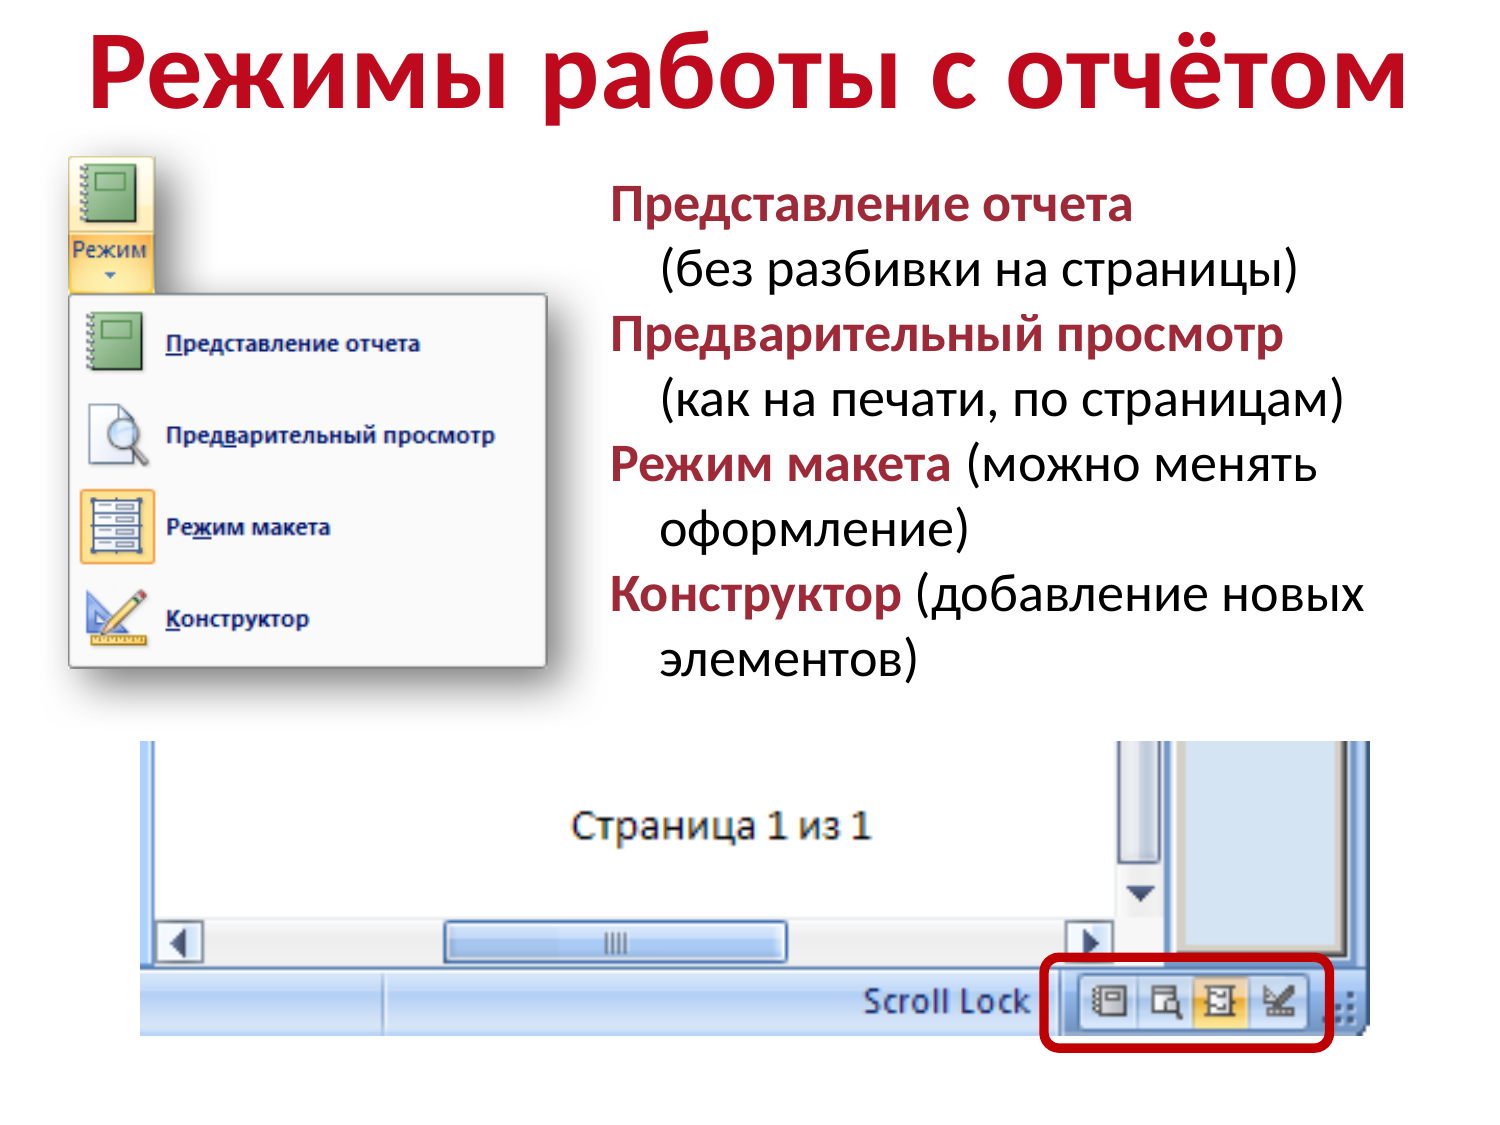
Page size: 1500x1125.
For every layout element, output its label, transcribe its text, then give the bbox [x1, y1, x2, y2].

picture [140, 740, 1370, 1037]
picture [68, 155, 549, 669]
text_box Представление отчета (без разбивки на страницы) Предварительный просмотр (как на печати, по страницам) Режим макета (можно менять оформление) Конструктор (добавление новых элементов) [595, 160, 1463, 696]
title Режимы работы с отчётом [0, 0, 1500, 127]
text_box [1048, 1044, 1325, 1049]
